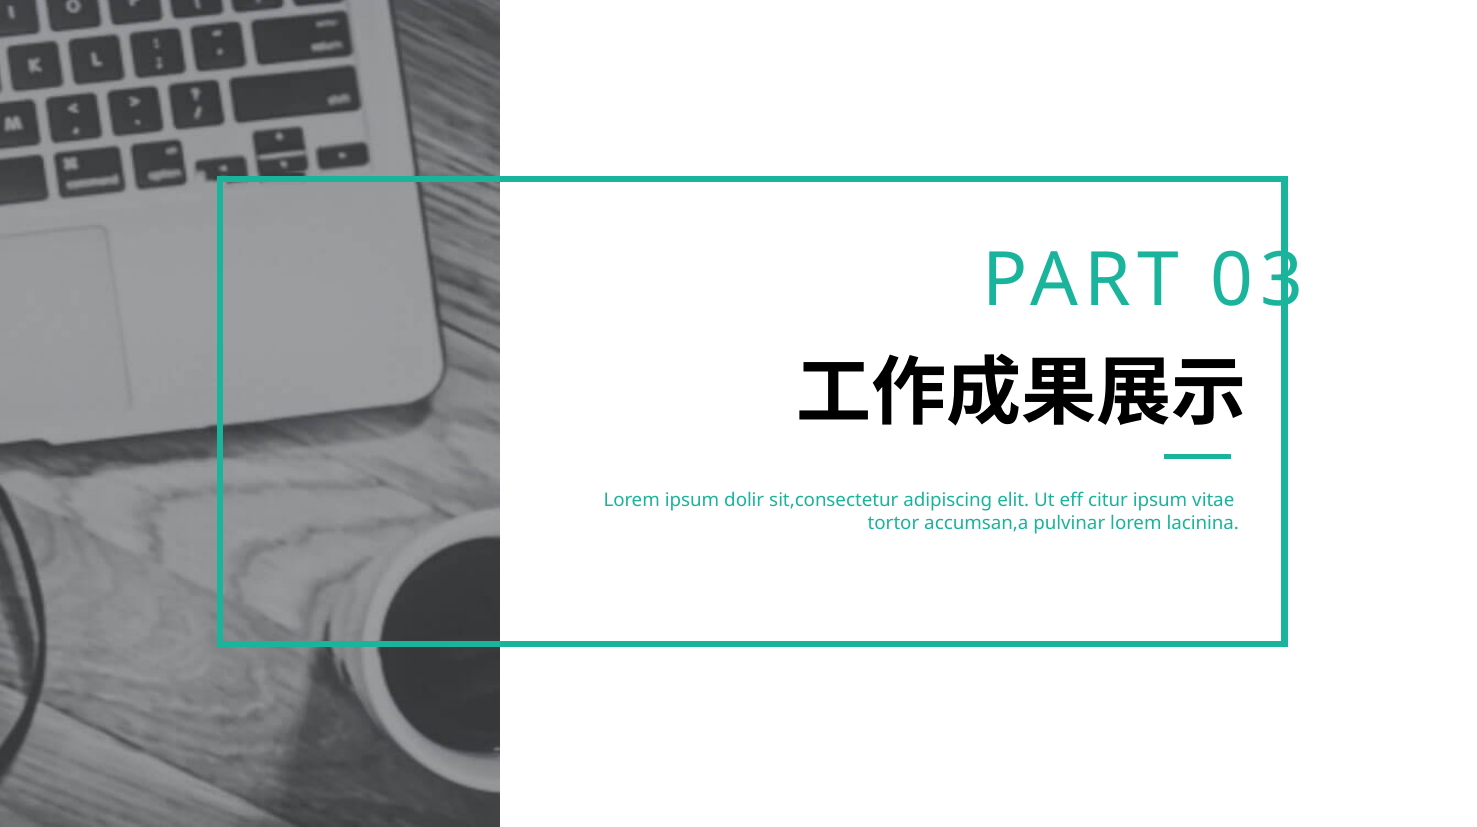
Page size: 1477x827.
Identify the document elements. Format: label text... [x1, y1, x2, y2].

text_box [500, 178, 1285, 645]
picture [0, 0, 500, 827]
text_box 工作成果展示 [782, 336, 1262, 442]
text_box PART 03 [967, 223, 1319, 329]
text_box Lorem ipsum dolir sit,consectetur adipiscing elit. Ut eff citur ipsum vitae tortor accumsan,a pulvinar lorem lacinina. [500, 480, 1254, 541]
